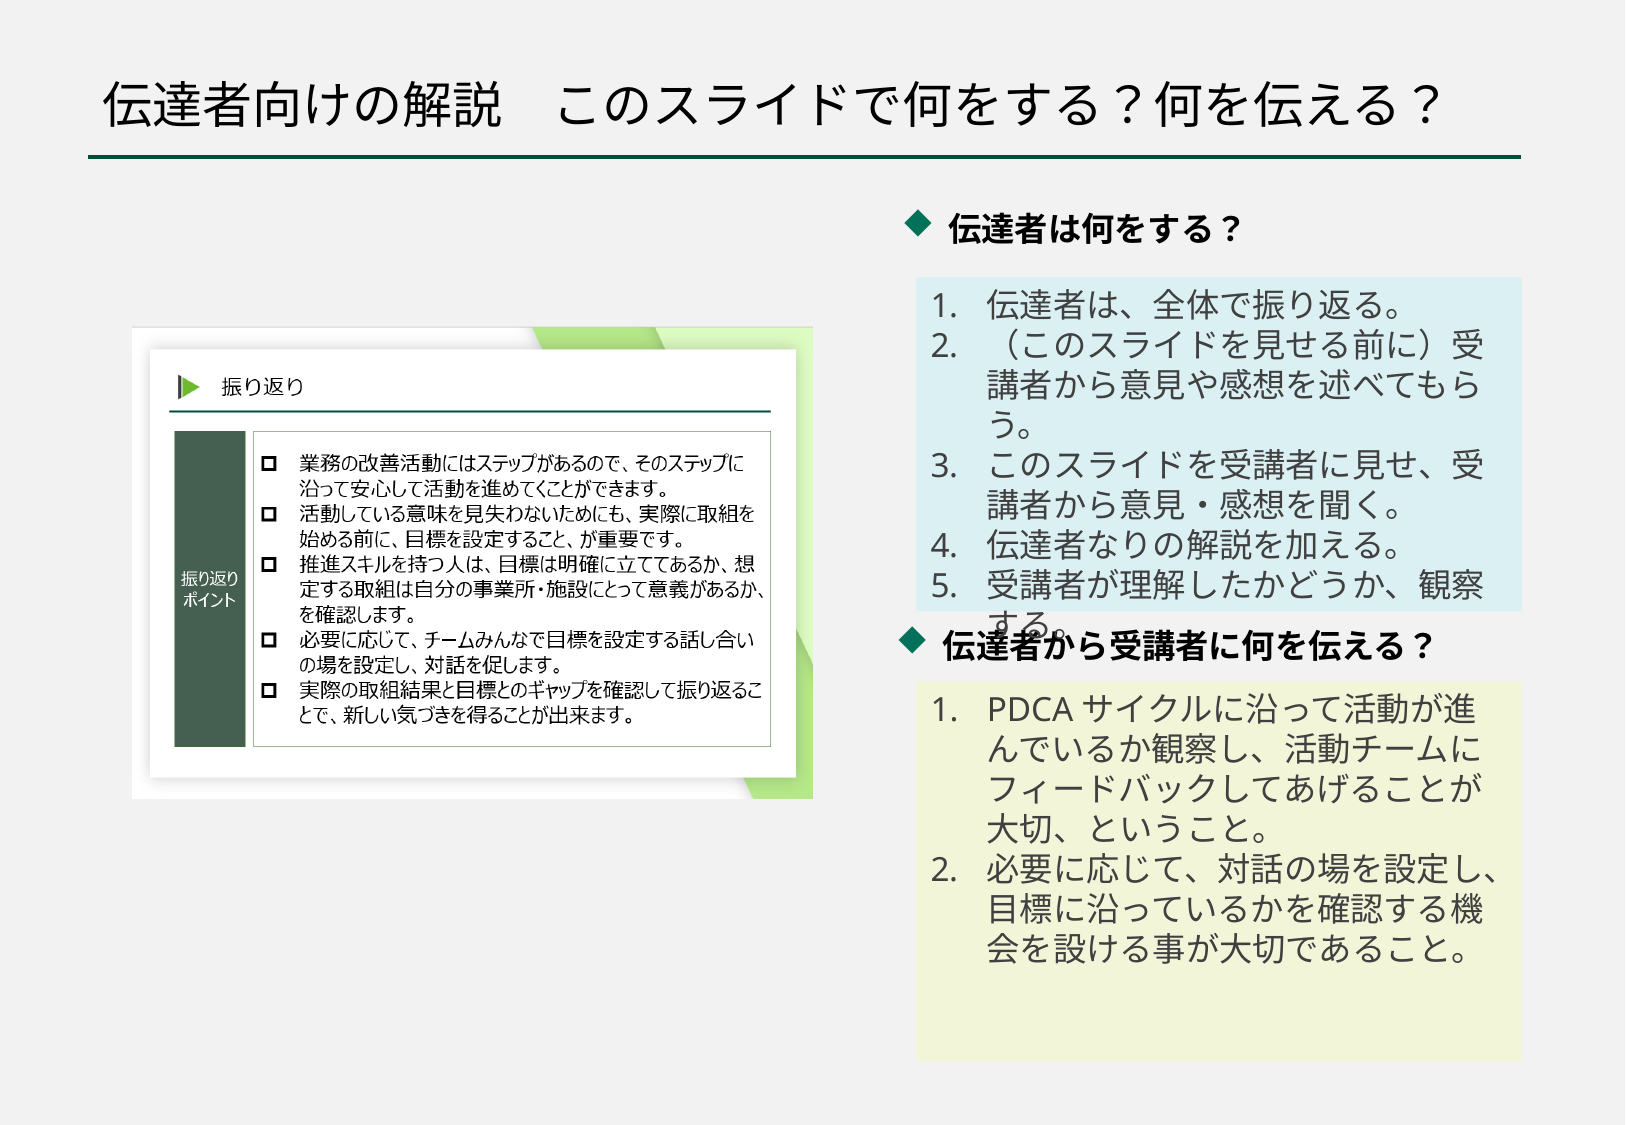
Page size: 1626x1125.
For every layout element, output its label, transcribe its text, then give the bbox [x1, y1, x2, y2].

list 伝達者は、全体で振り返る。 （このスライドを見せる前に）受講者から意見や感想を述べてもらう。 このスライドを受講者に見せ、受講者から意見・感想を聞く。 伝達者なりの解説を加える。 受講者が理解したかどうか、観察する。 [915, 277, 1522, 612]
picture [132, 326, 813, 799]
list PDCAサイクルに沿って活動が進んでいるか観察し、活動チームにフィードバックしてあげることが大切、ということ。 必要に応じて、対話の場を設定し、目標に沿っているかを確認する機会を設ける事が大切であること。 [915, 681, 1522, 1061]
